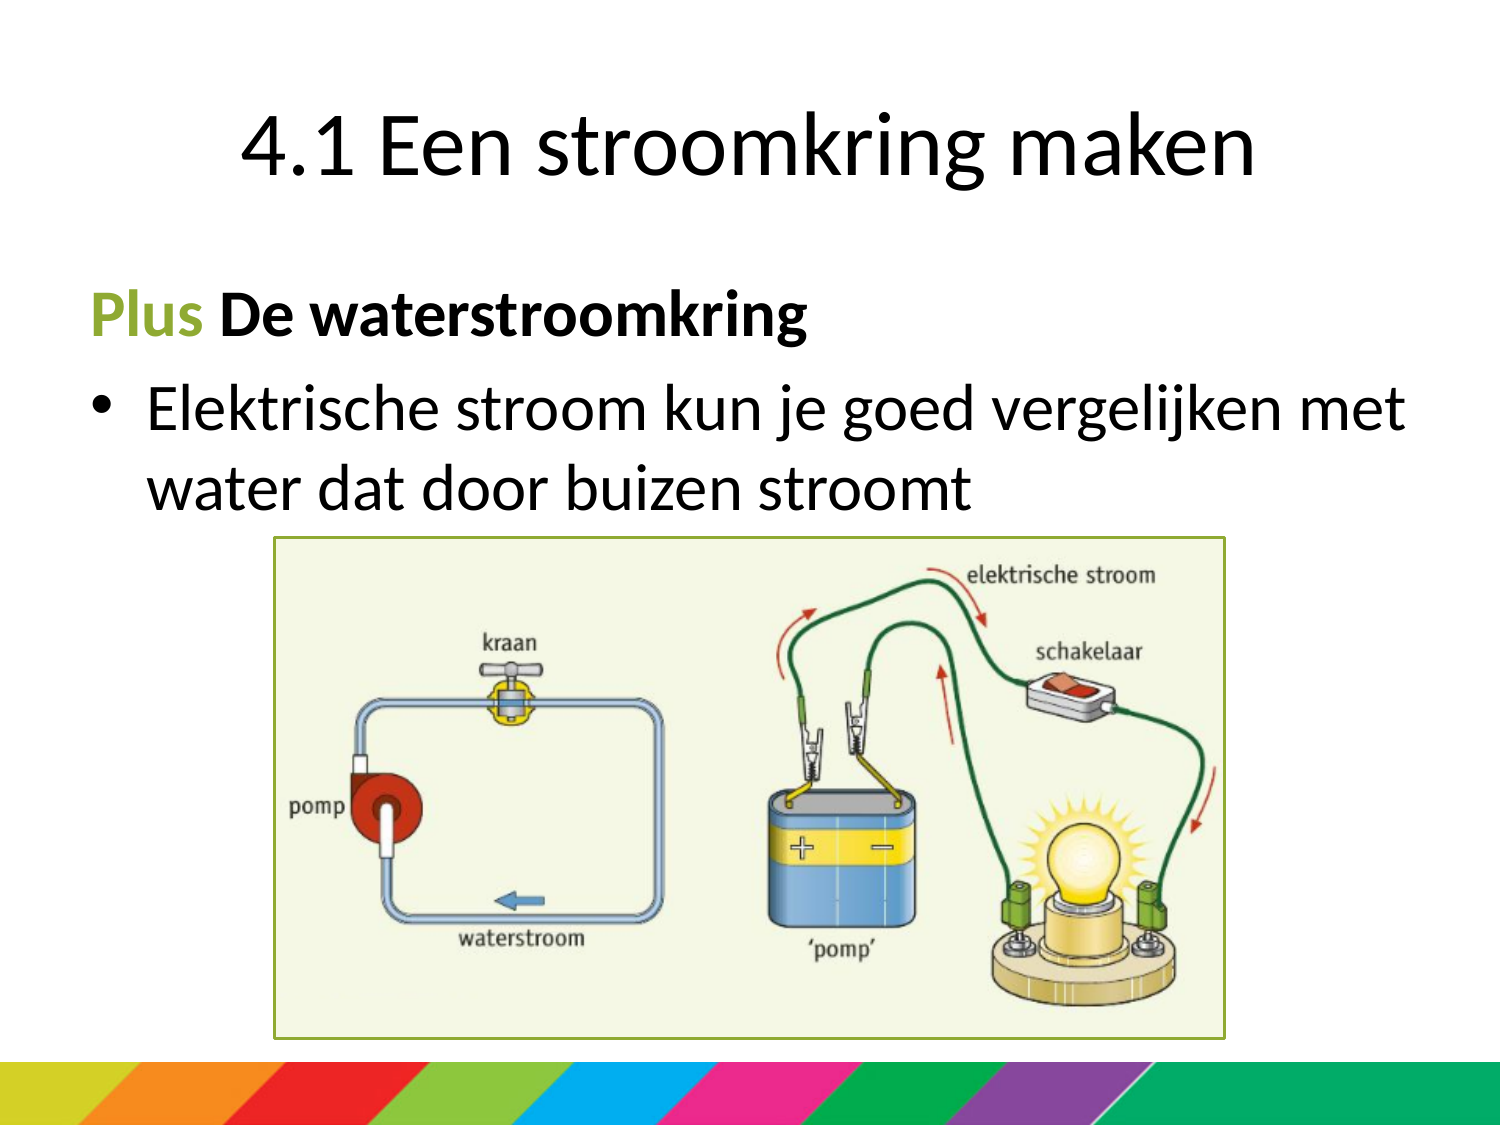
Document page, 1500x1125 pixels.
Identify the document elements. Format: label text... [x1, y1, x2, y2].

picture [0, 1062, 574, 1125]
title 4.1 Een stroomkring maken [75, 45, 1425, 233]
list Plus De waterstroomkring Elektrische stroom kun je goed vergelijken met water dat door buizen stroomt [75, 262, 1425, 1005]
picture [275, 538, 1224, 1038]
picture [656, 1062, 1500, 1125]
